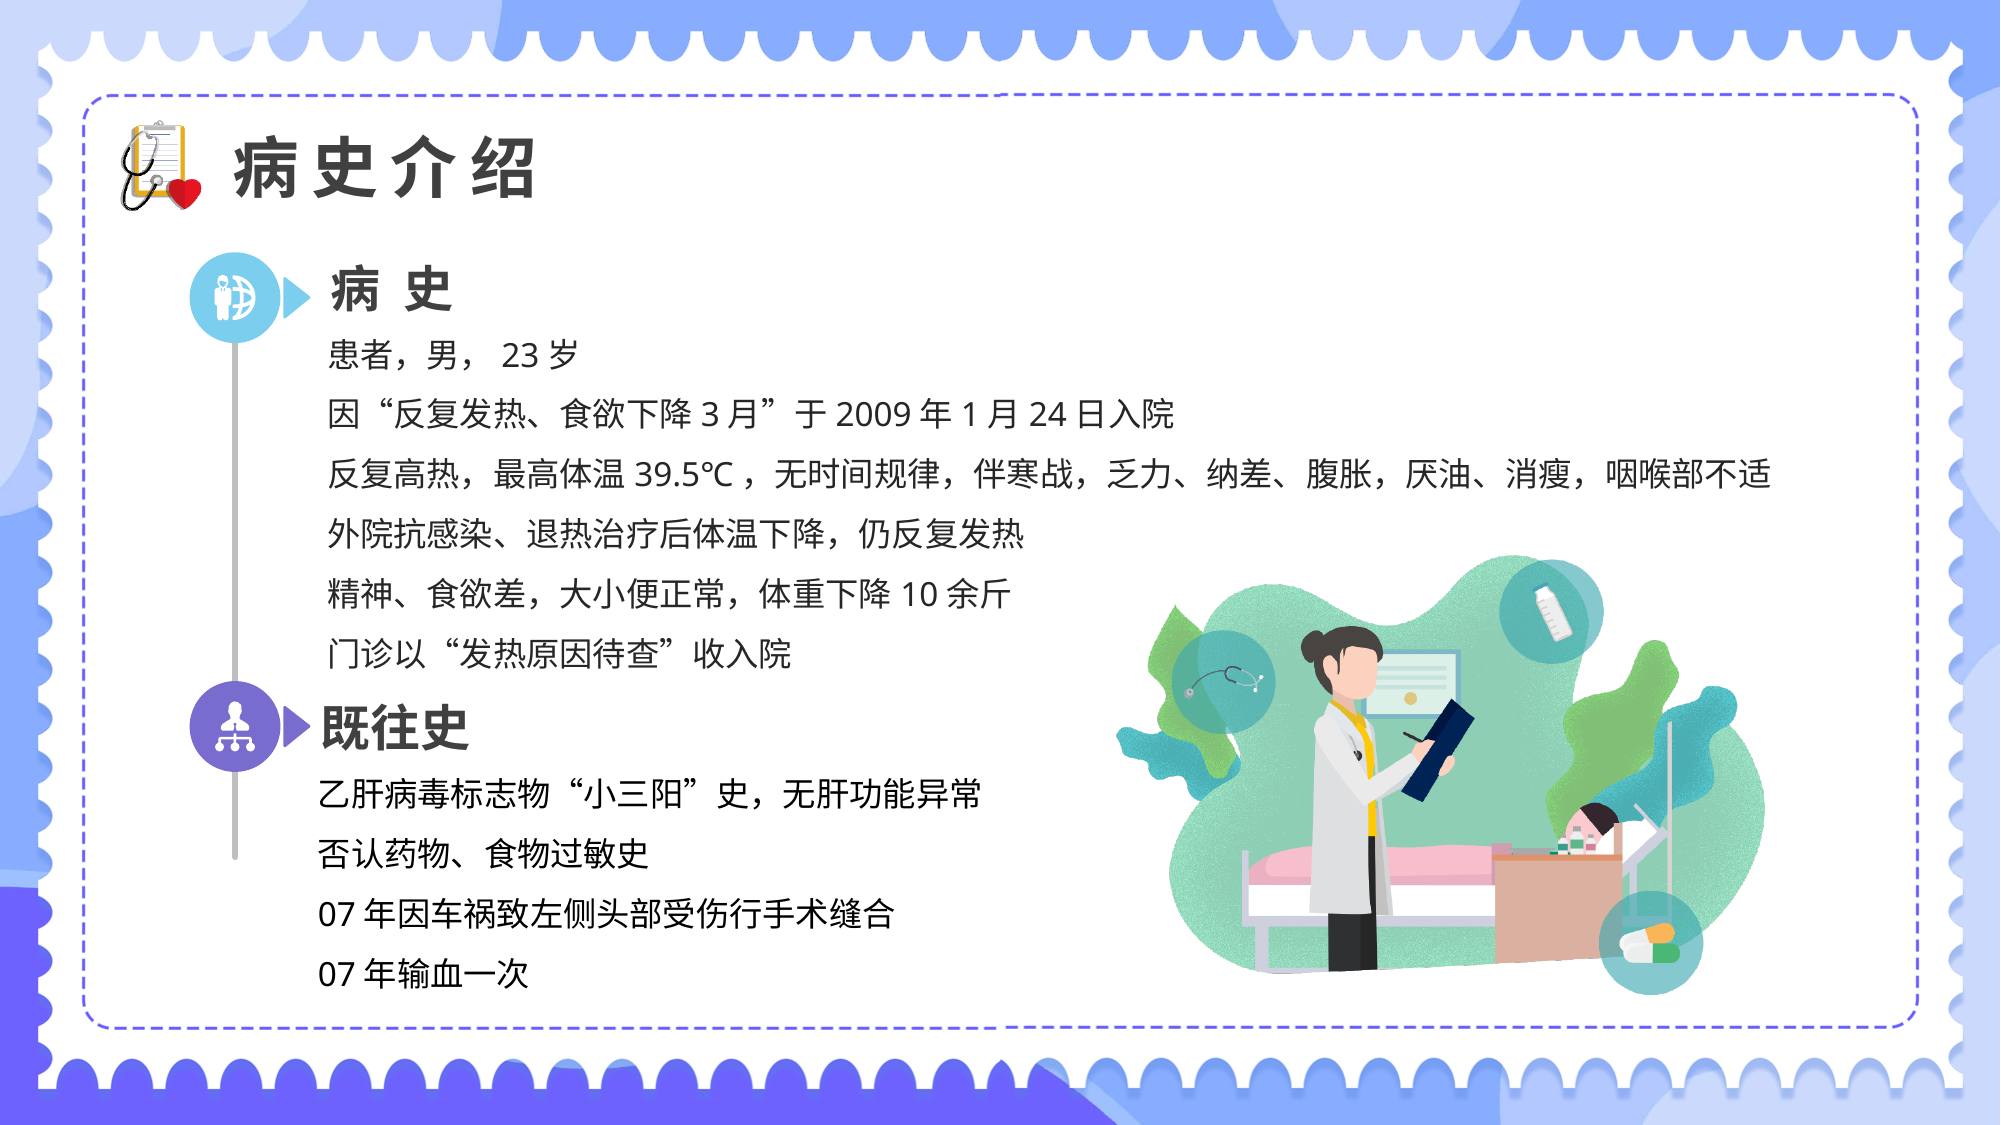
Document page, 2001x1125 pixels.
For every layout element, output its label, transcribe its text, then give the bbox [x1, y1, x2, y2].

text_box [189, 252, 1812, 992]
text_box 病史介绍 [217, 118, 586, 213]
picture [0, 0, 2000, 1125]
